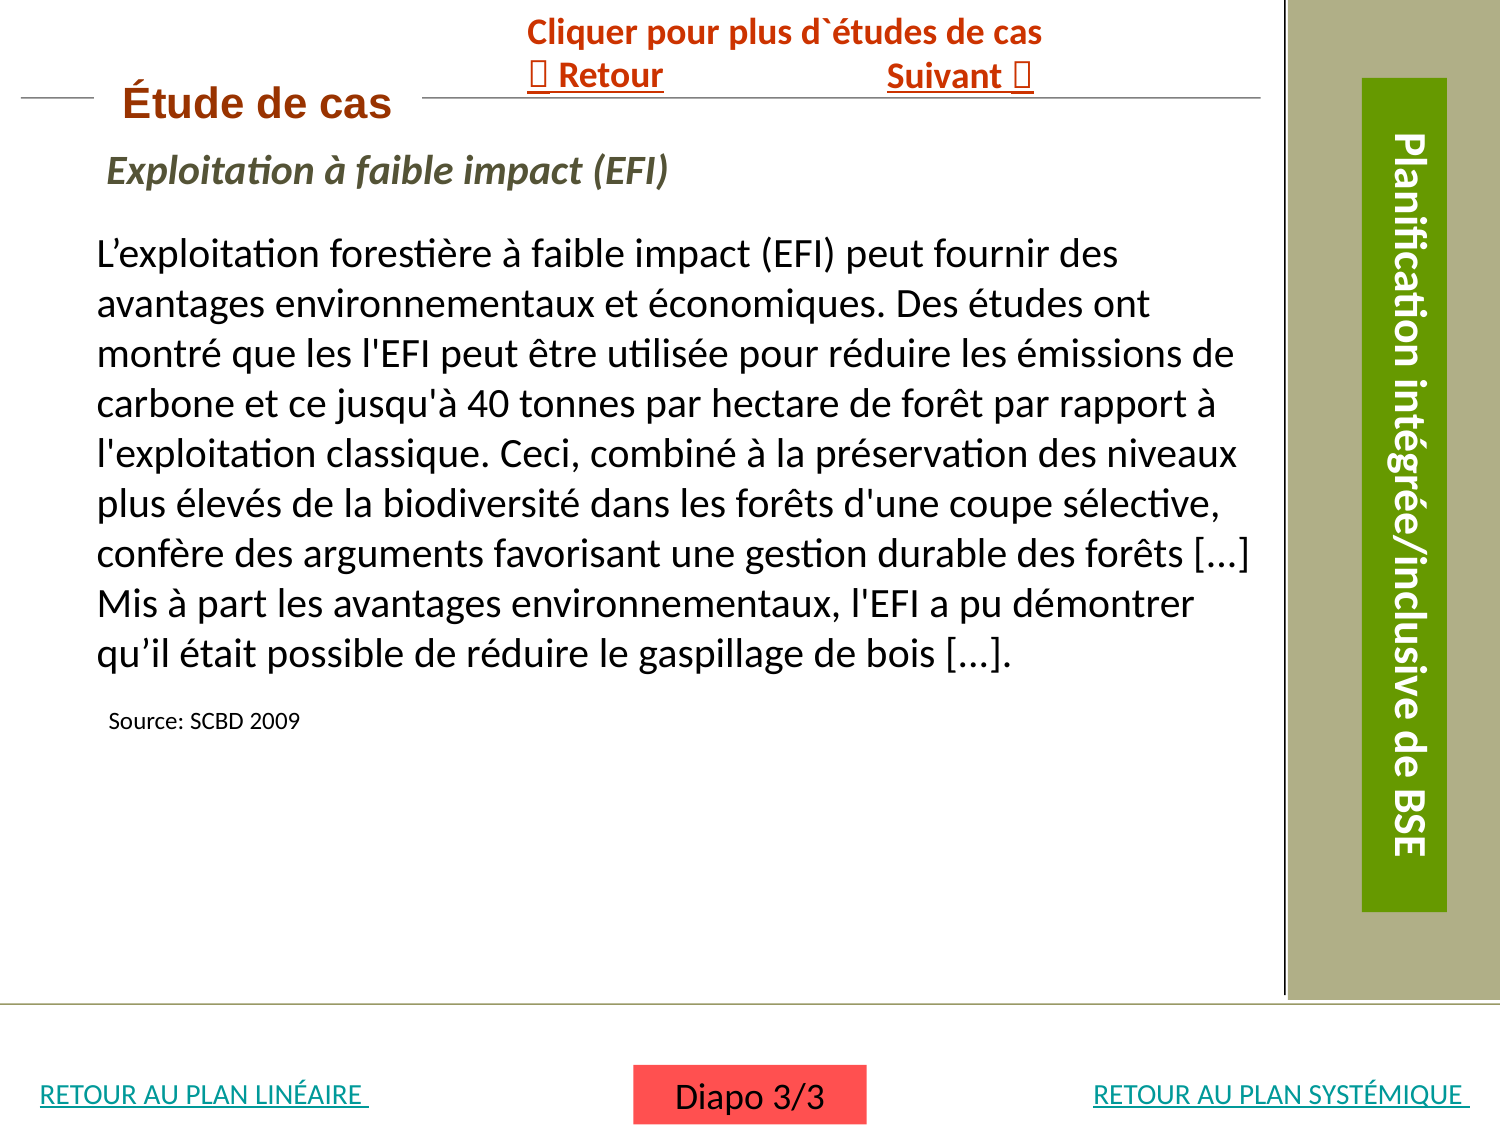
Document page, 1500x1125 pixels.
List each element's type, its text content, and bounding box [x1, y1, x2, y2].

text_box Étude de cas [94, 58, 421, 141]
text_box Source: SCBD 2009 [93, 697, 463, 743]
text_box L’exploitation forestière à faible impact (EFI) peut fournir des avantages environnementaux et économiques. Des études ont montré que les l'EFI peut être utilisée pour réduire les émissions de carbone et ce jusqu'à 40 tonnes par hectare de forêt par rapport à l'exploitation classique. Ceci, combiné à la préservation des niveaux plus élevés de la biodiversité dans les forêts d'une coupe sélective, confère des arguments favorisant une gestion durable des forêts [...] Mis à part les avantages environnementaux, l'EFI a pu démontrer qu’il était possible de réduire le gaspillage de bois [...]. [81, 178, 1276, 683]
text_box Diapo 3/3 [633, 1064, 867, 1125]
text_box Planification intégrée/inclusive de BSE [1361, 77, 1447, 913]
text_box Exploitation à faible impact (EFI) [91, 135, 1273, 201]
text_box [1287, 0, 1500, 1000]
text_box  Retour [512, 42, 786, 103]
text_box Suivant  [819, 43, 1049, 103]
text_box RETOUR AU PLAN SYSTÉMIQUE [819, 1063, 1482, 1122]
text_box RETOUR AU PLAN LINÉAIRE [27, 1063, 623, 1122]
text_box Cliquer pour plus d`études de cas [512, 0, 1118, 60]
